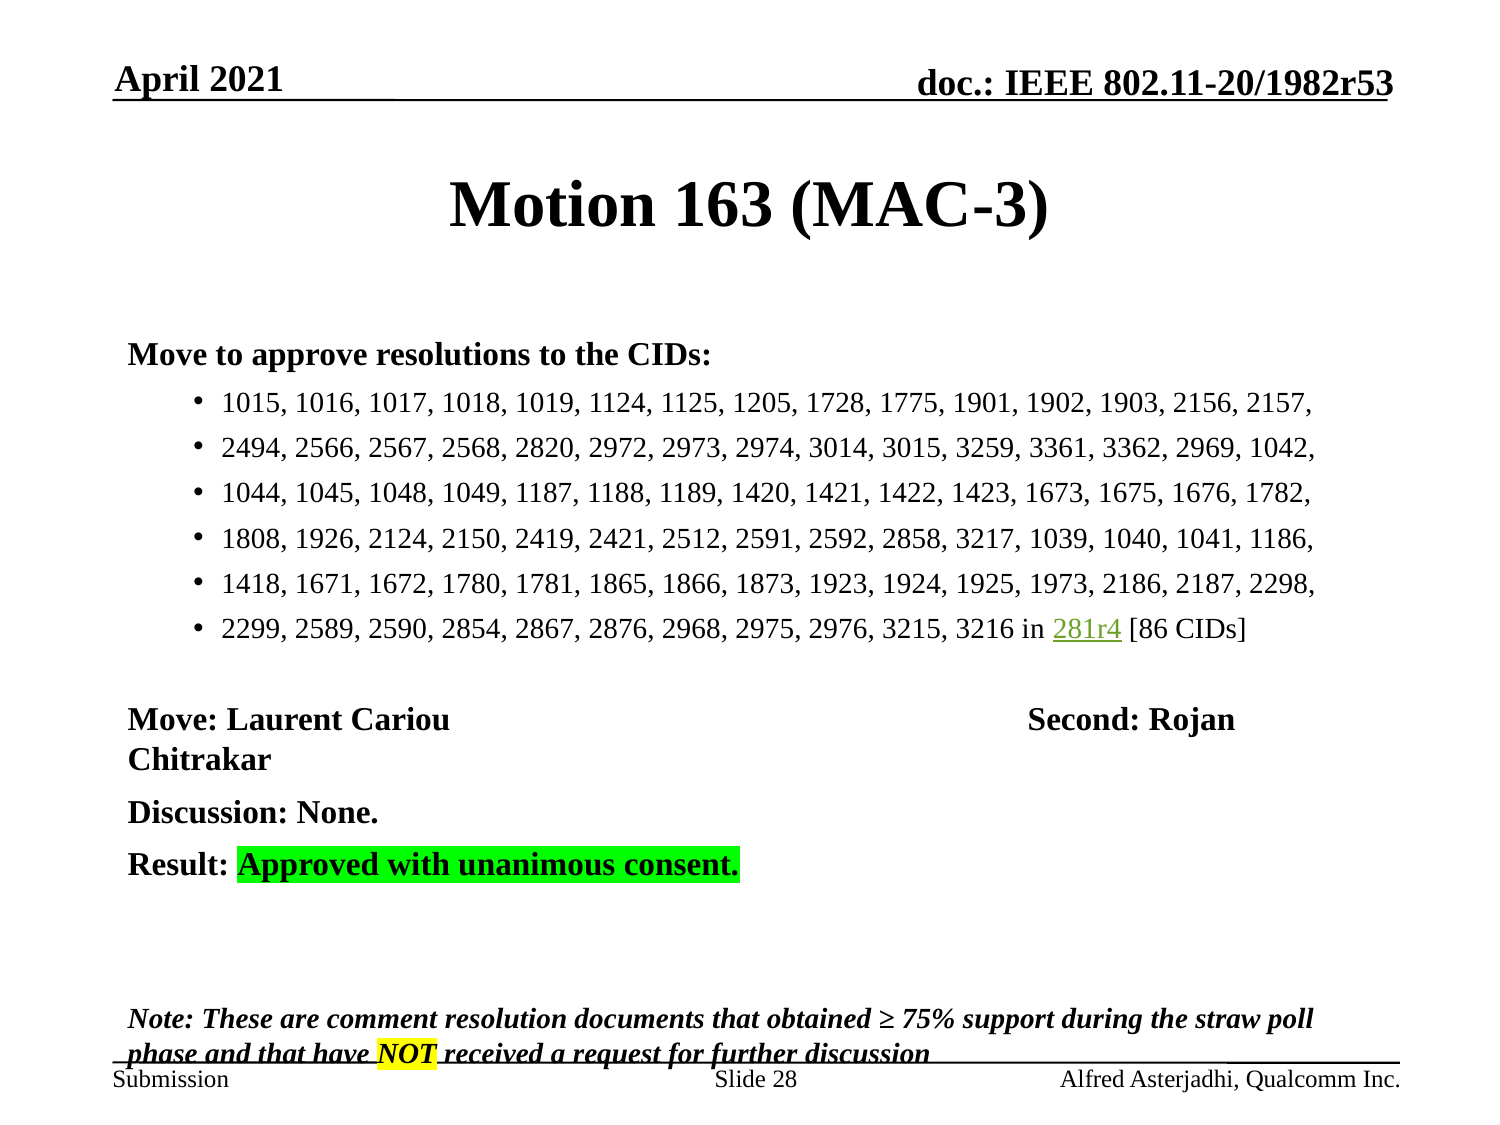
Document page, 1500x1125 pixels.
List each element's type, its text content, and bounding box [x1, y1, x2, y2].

list Move to approve resolutions to the CIDs: 1015, 1016, 1017, 1018, 1019, 1124, 1125, 1205, 1728, 1775, 1901, 1902, 1903, 2156, 2157, 2494, 2566, 2567, 2568, 2820, 2972, 2973, 2974, 3014, 3015, 3259, 3361, 3362, 2969, 1042, 1044, 1045, 1048, 1049, 1187, 1188, 1189, 1420, 1421, 1422, 1423, 1673, 1675, 1676, 1782, 1808, 1926, 2124, 2150, 2419, 2421, 2512, 2591, 2592, 2858, 3217, 1039, 1040, 1041, 1186, 1418, 1671, 1672, 1780, 1781, 1865, 1866, 1873, 1923, 1924, 1925, 1973, 2186, 2187, 2298, 2299, 2589, 2590, 2854, 2867, 2876, 2968, 2975, 2976, 3215, 3216 in 281r4 [86 CIDs] Move: Laurent Cariou Second: Rojan Chitrakar Discussion: None. Result: Approved with unanimous consent. Note: These are comment resolution documents that obtained ≥ 75% support during the straw poll phase and that have NOT received a request for further discussion [112, 324, 1388, 1063]
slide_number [114, 54, 423, 100]
title Motion 163 (MAC-3) [112, 112, 1388, 288]
footer Alfred Asterjadhi, Qualcomm Inc. [878, 1061, 1402, 1093]
slide_number Slide 28 [712, 1061, 800, 1123]
